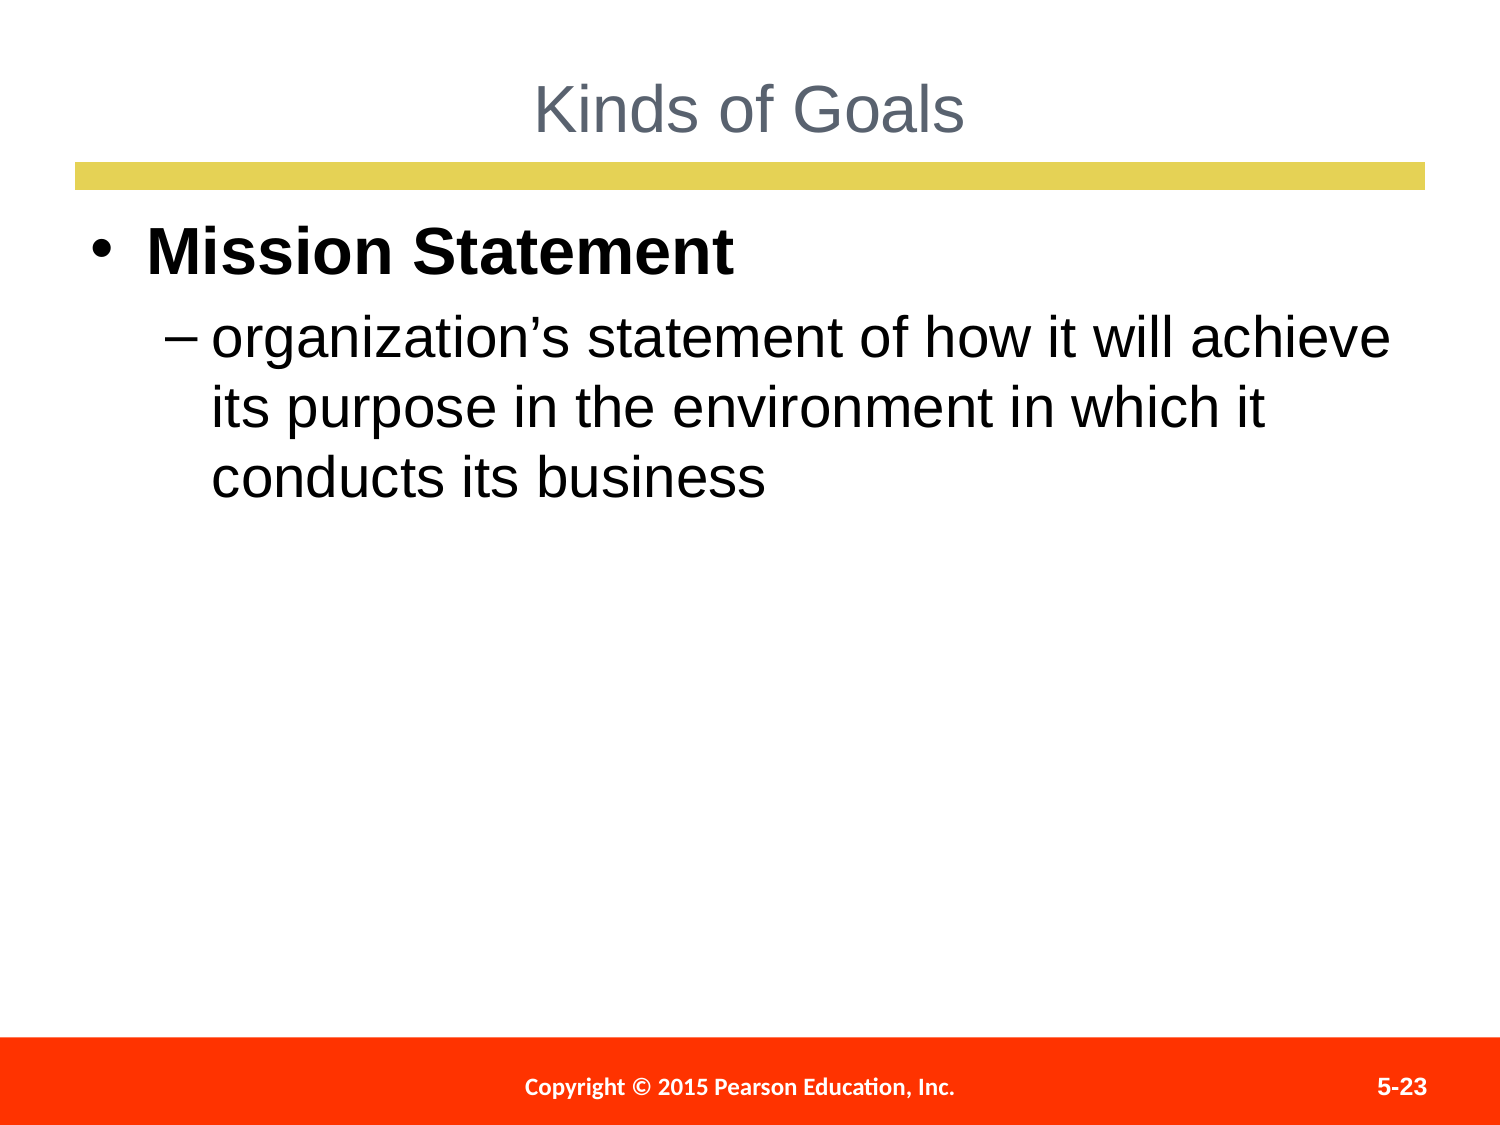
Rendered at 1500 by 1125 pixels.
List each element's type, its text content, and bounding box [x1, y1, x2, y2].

title Kinds of Goals [74, 12, 1426, 199]
list Mission Statement organization’s statement of how it will achieve its purpose in the environment in which it conducts its business [74, 199, 1426, 1006]
